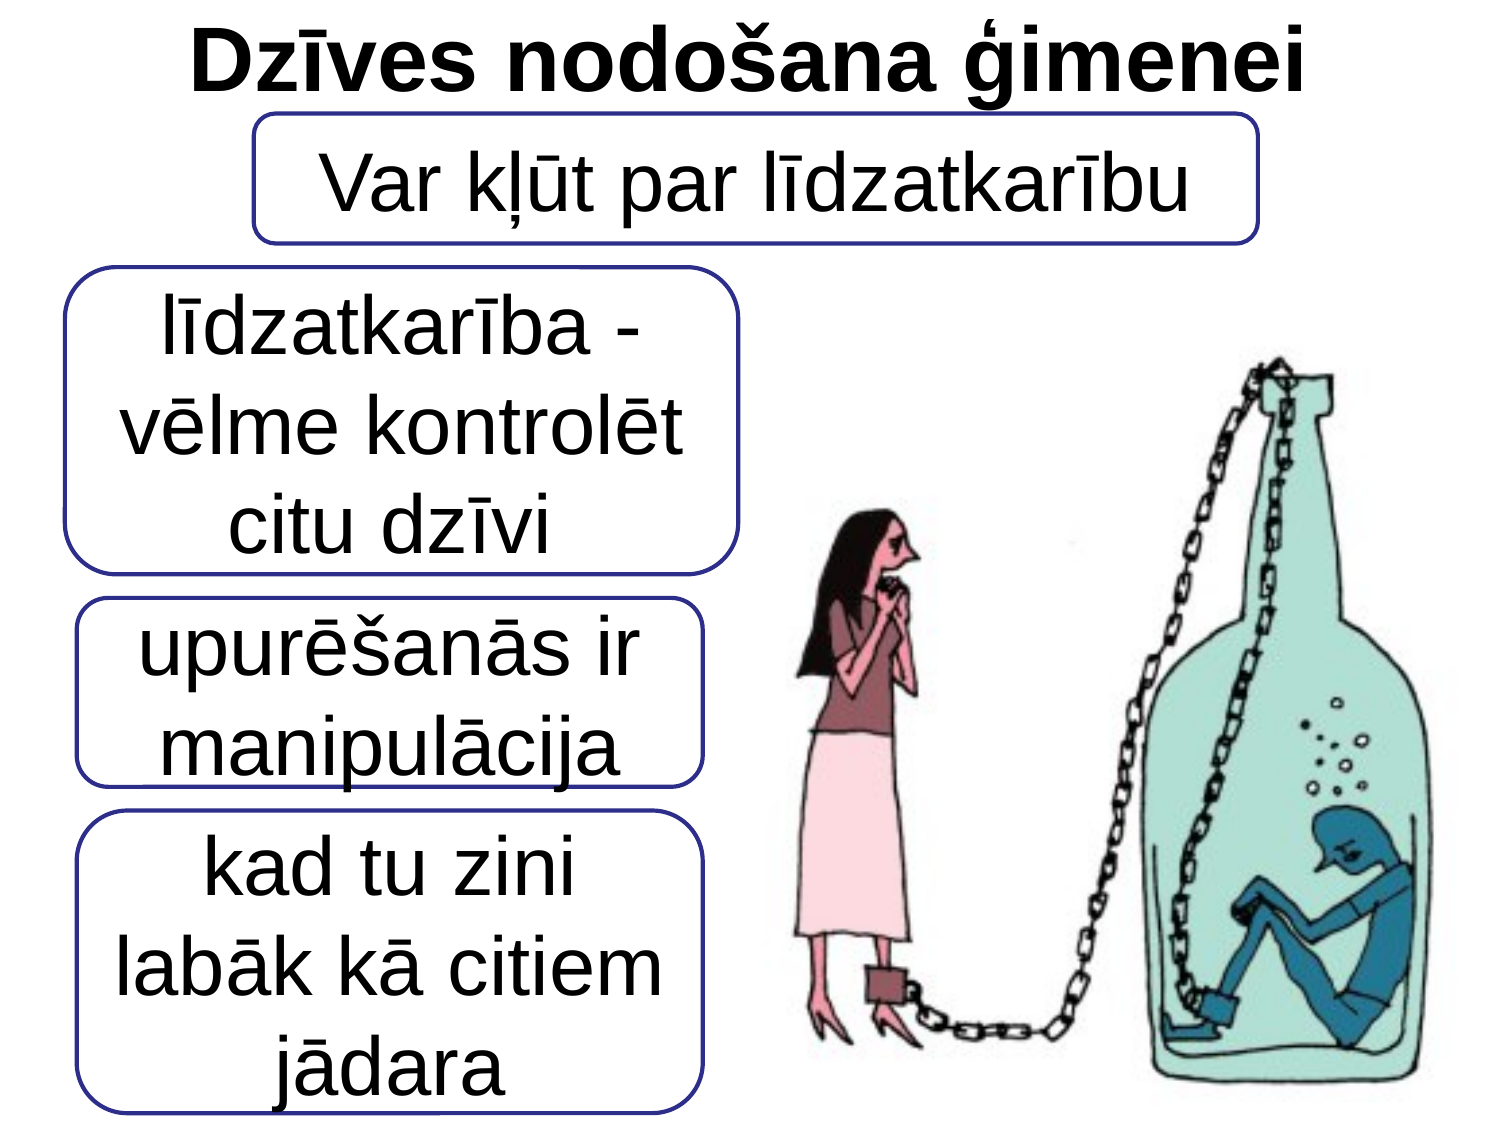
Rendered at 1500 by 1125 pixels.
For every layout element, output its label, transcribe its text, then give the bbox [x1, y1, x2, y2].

text_box upurēšanās ir manipulācija [74, 595, 673, 789]
text_box kad tu zini labāk kā citiem jādara [74, 808, 673, 1116]
text_box Var kļūt par līdzatkarību [251, 111, 1260, 246]
text_box līdzatkarība - vēlme kontrolēt citu dzīvi [62, 265, 741, 577]
title Dzīves nodošana ģimenei [73, 0, 1425, 109]
picture [678, 326, 1488, 1116]
